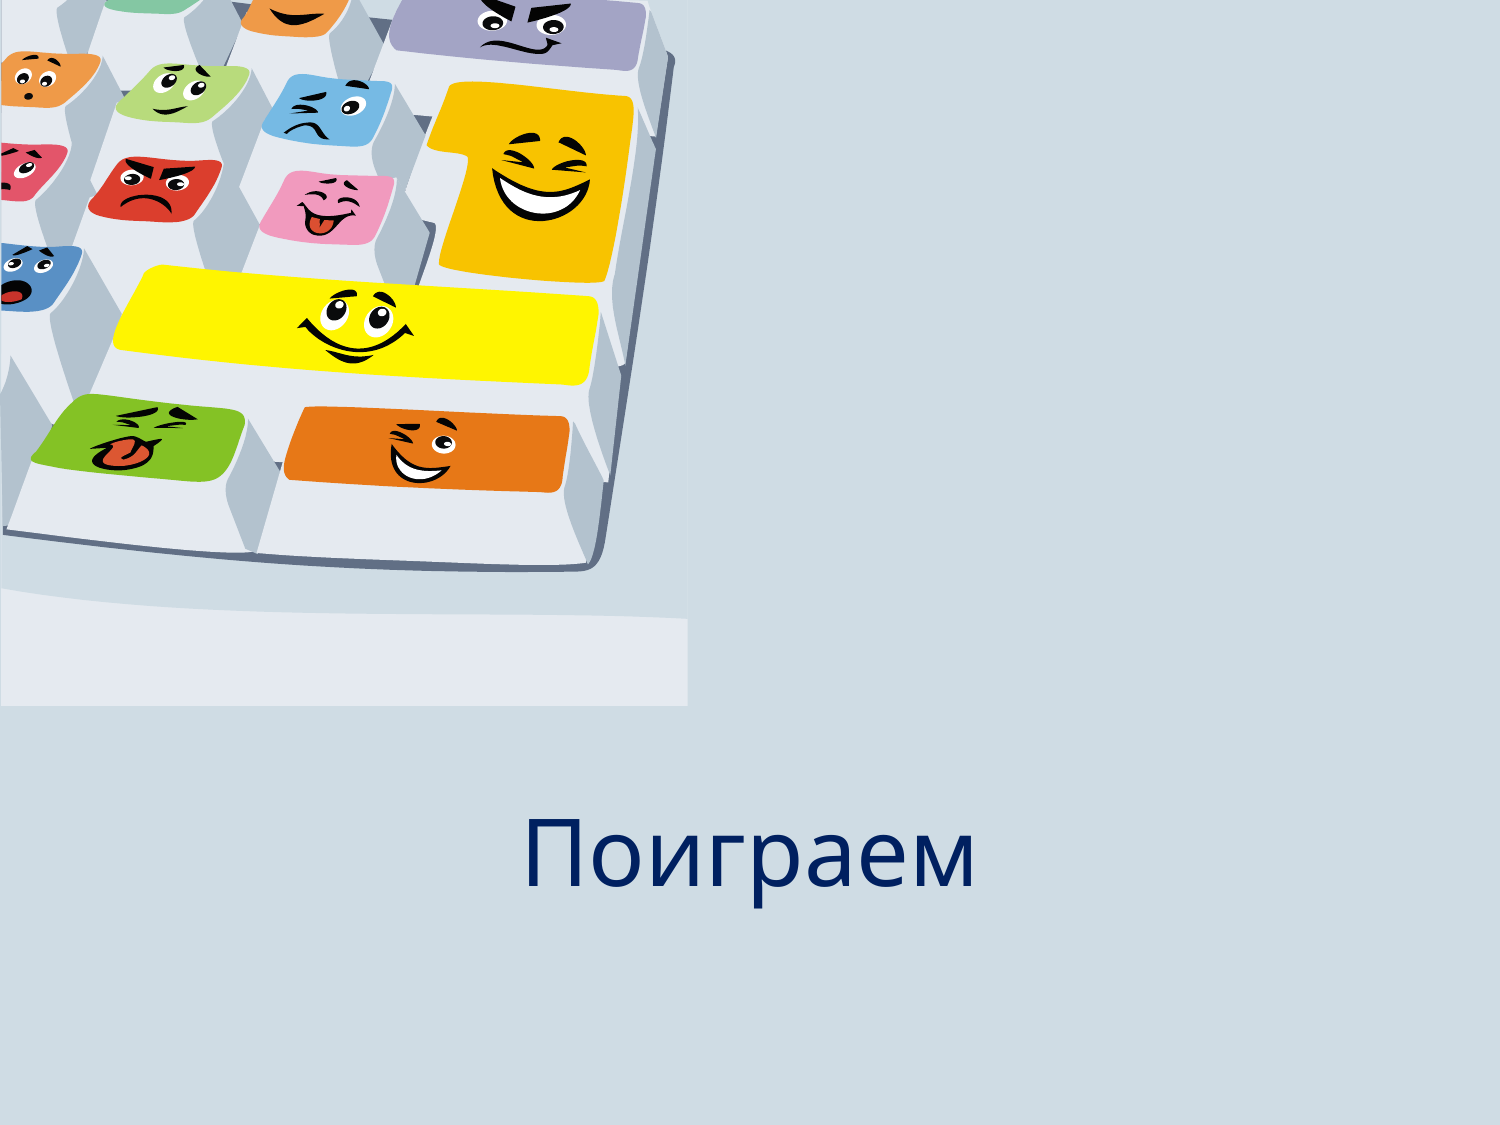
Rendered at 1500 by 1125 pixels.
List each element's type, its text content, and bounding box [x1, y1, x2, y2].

title Поиграем [187, 706, 1313, 1005]
